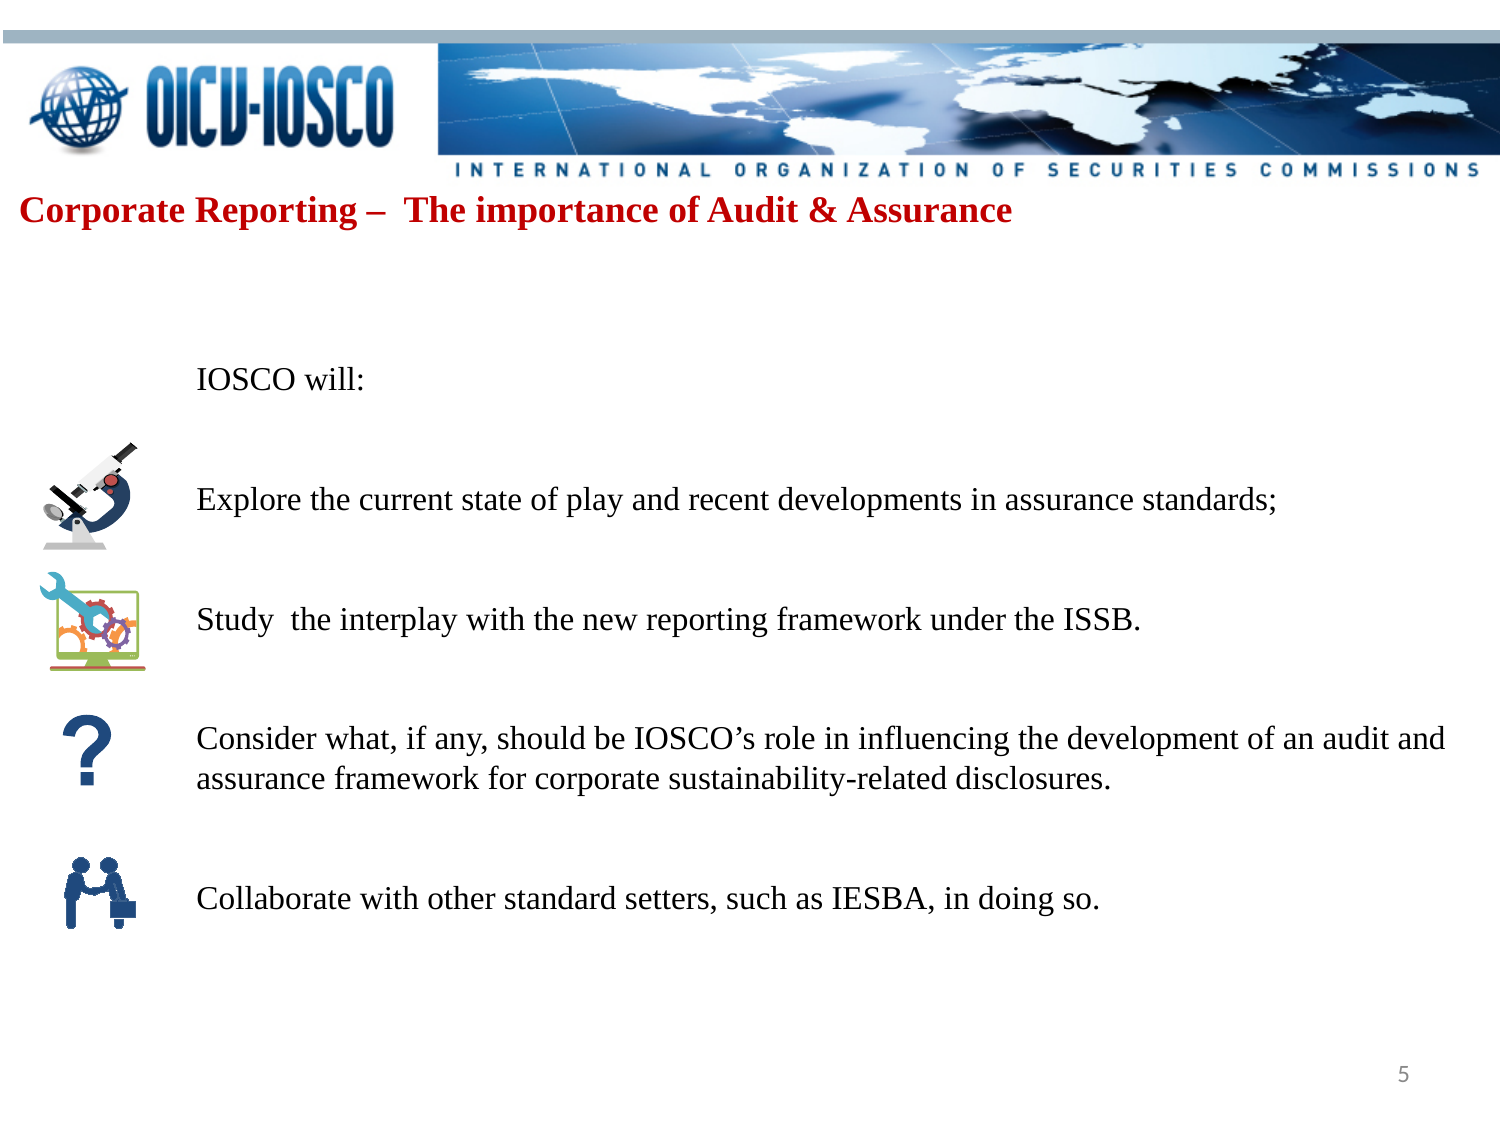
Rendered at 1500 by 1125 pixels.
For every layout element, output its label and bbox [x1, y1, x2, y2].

text_box [39, 571, 146, 672]
text_box [64, 857, 136, 929]
text_box [42, 442, 138, 550]
picture [3, 30, 1500, 1125]
